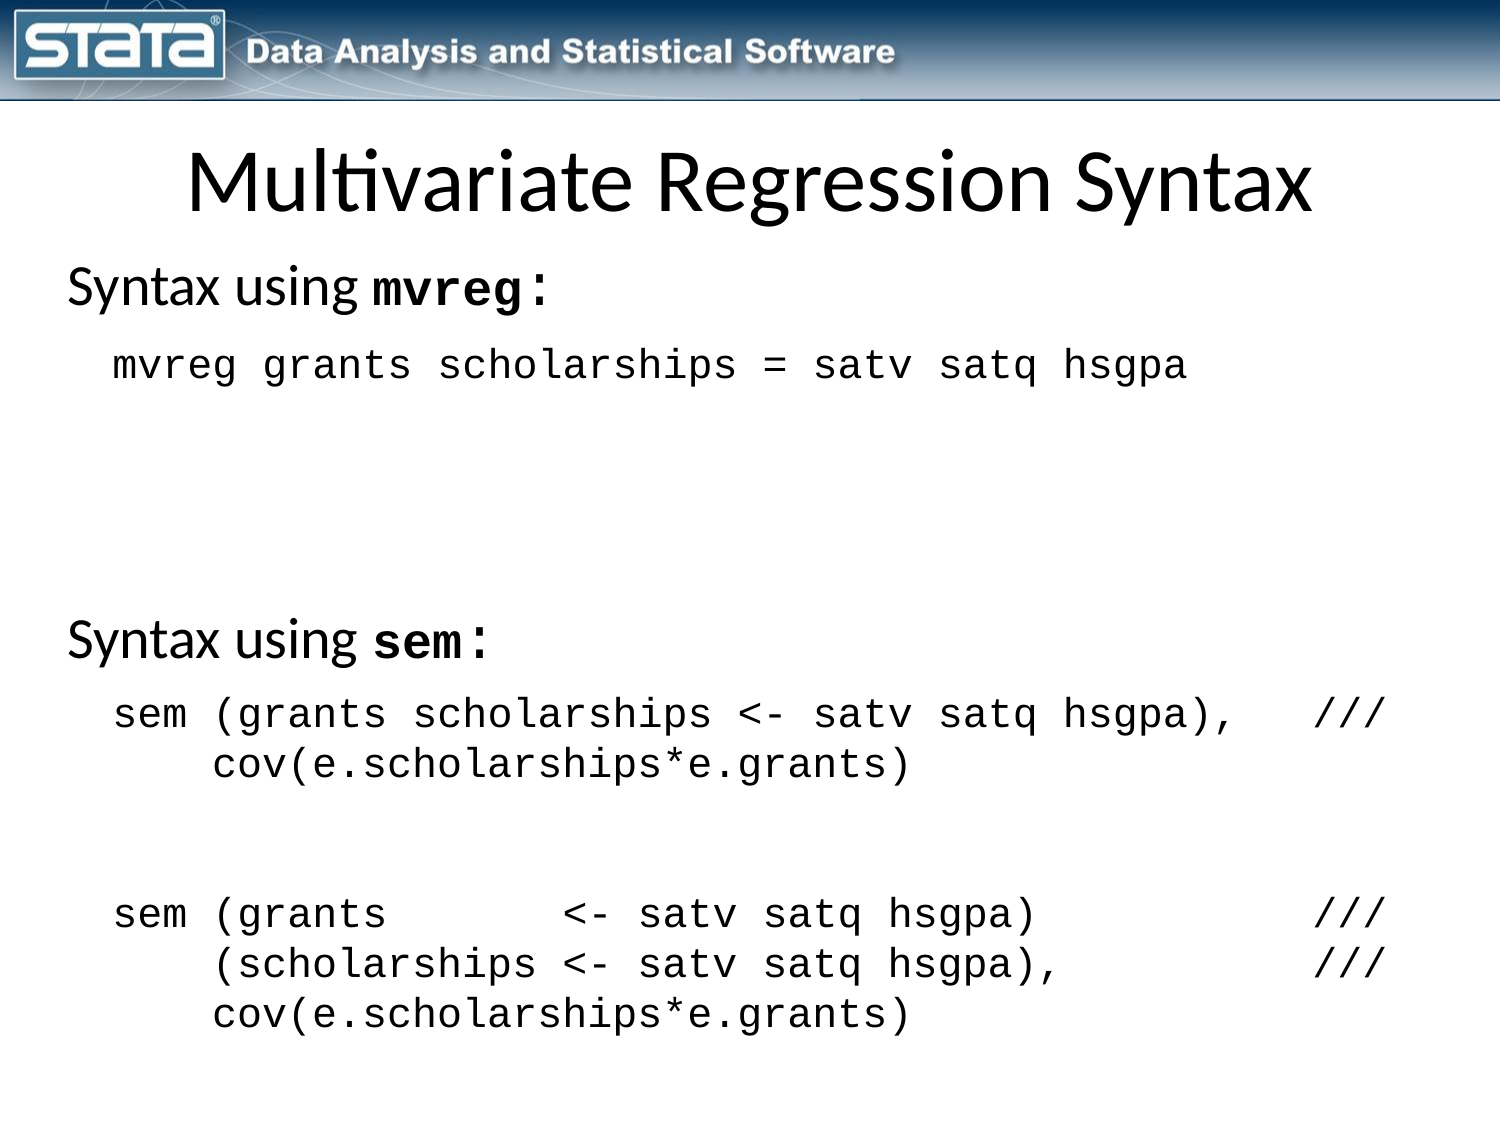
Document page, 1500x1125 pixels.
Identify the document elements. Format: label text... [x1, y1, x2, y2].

text_box mvreg grants scholarships = satv satq hsgpa [97, 329, 1363, 395]
text_box sem (grants scholarships <- satv satq hsgpa), /// cov(e.scholarships*e.grants) sem (grants <- satv satq hsgpa) /// (scholarships <- satv satq hsgpa), /// cov(e.scholarships*e.grants) [97, 678, 1450, 1094]
title Multivariate Regression Syntax [75, 112, 1425, 238]
text_box Syntax using sem: [52, 592, 513, 678]
picture [0, 0, 1500, 101]
text_box Syntax using mvreg: [53, 239, 573, 324]
